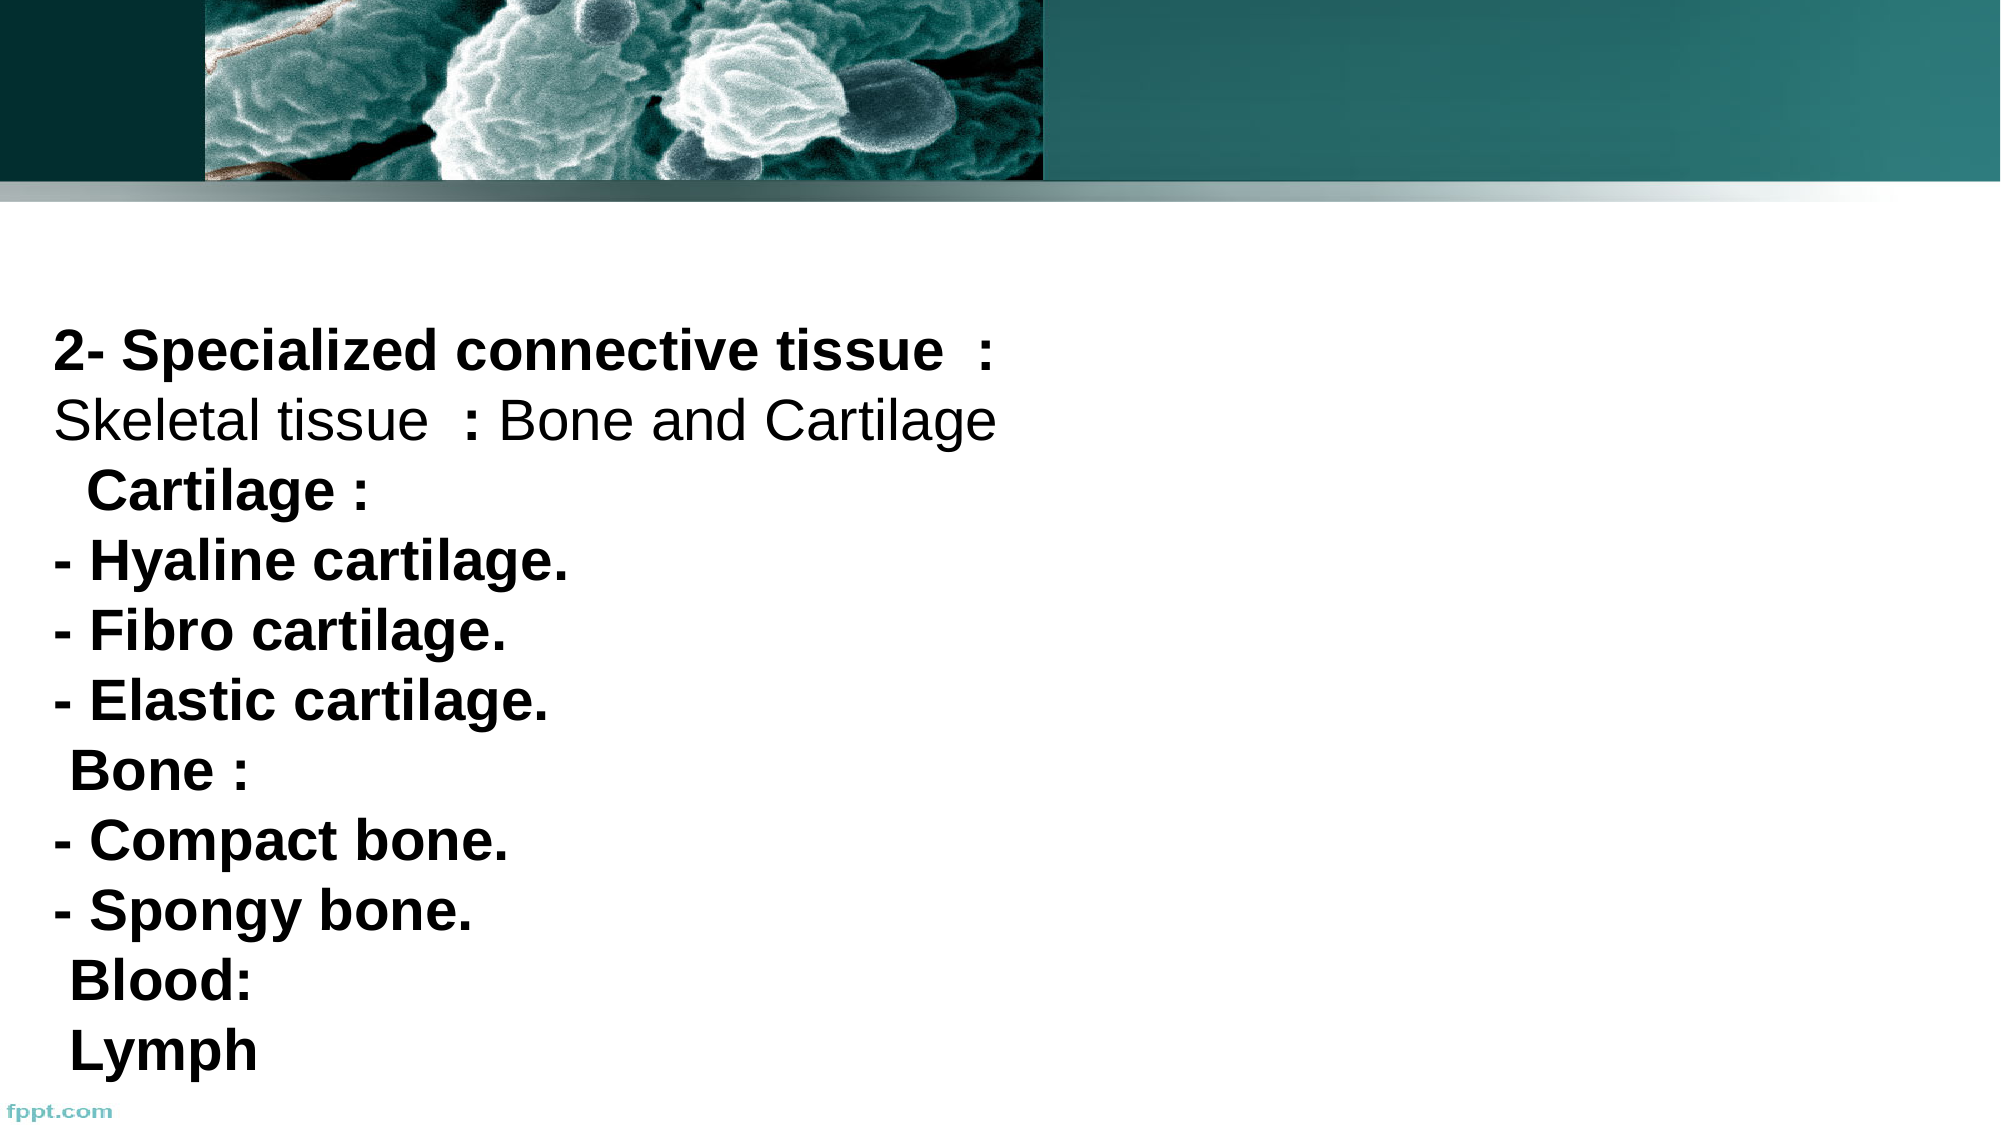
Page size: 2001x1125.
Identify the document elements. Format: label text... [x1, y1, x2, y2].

text_box 2- Specialized connective tissue : Skeletal tissue : Bone and Cartilage Cartilage : - Hyaline cartilage. - Fibro cartilage. - Elastic cartilage. Bone : - Compact bone. - Spongy bone. Blood: Lymph [38, 304, 1961, 1125]
picture [0, 0, 2001, 1125]
